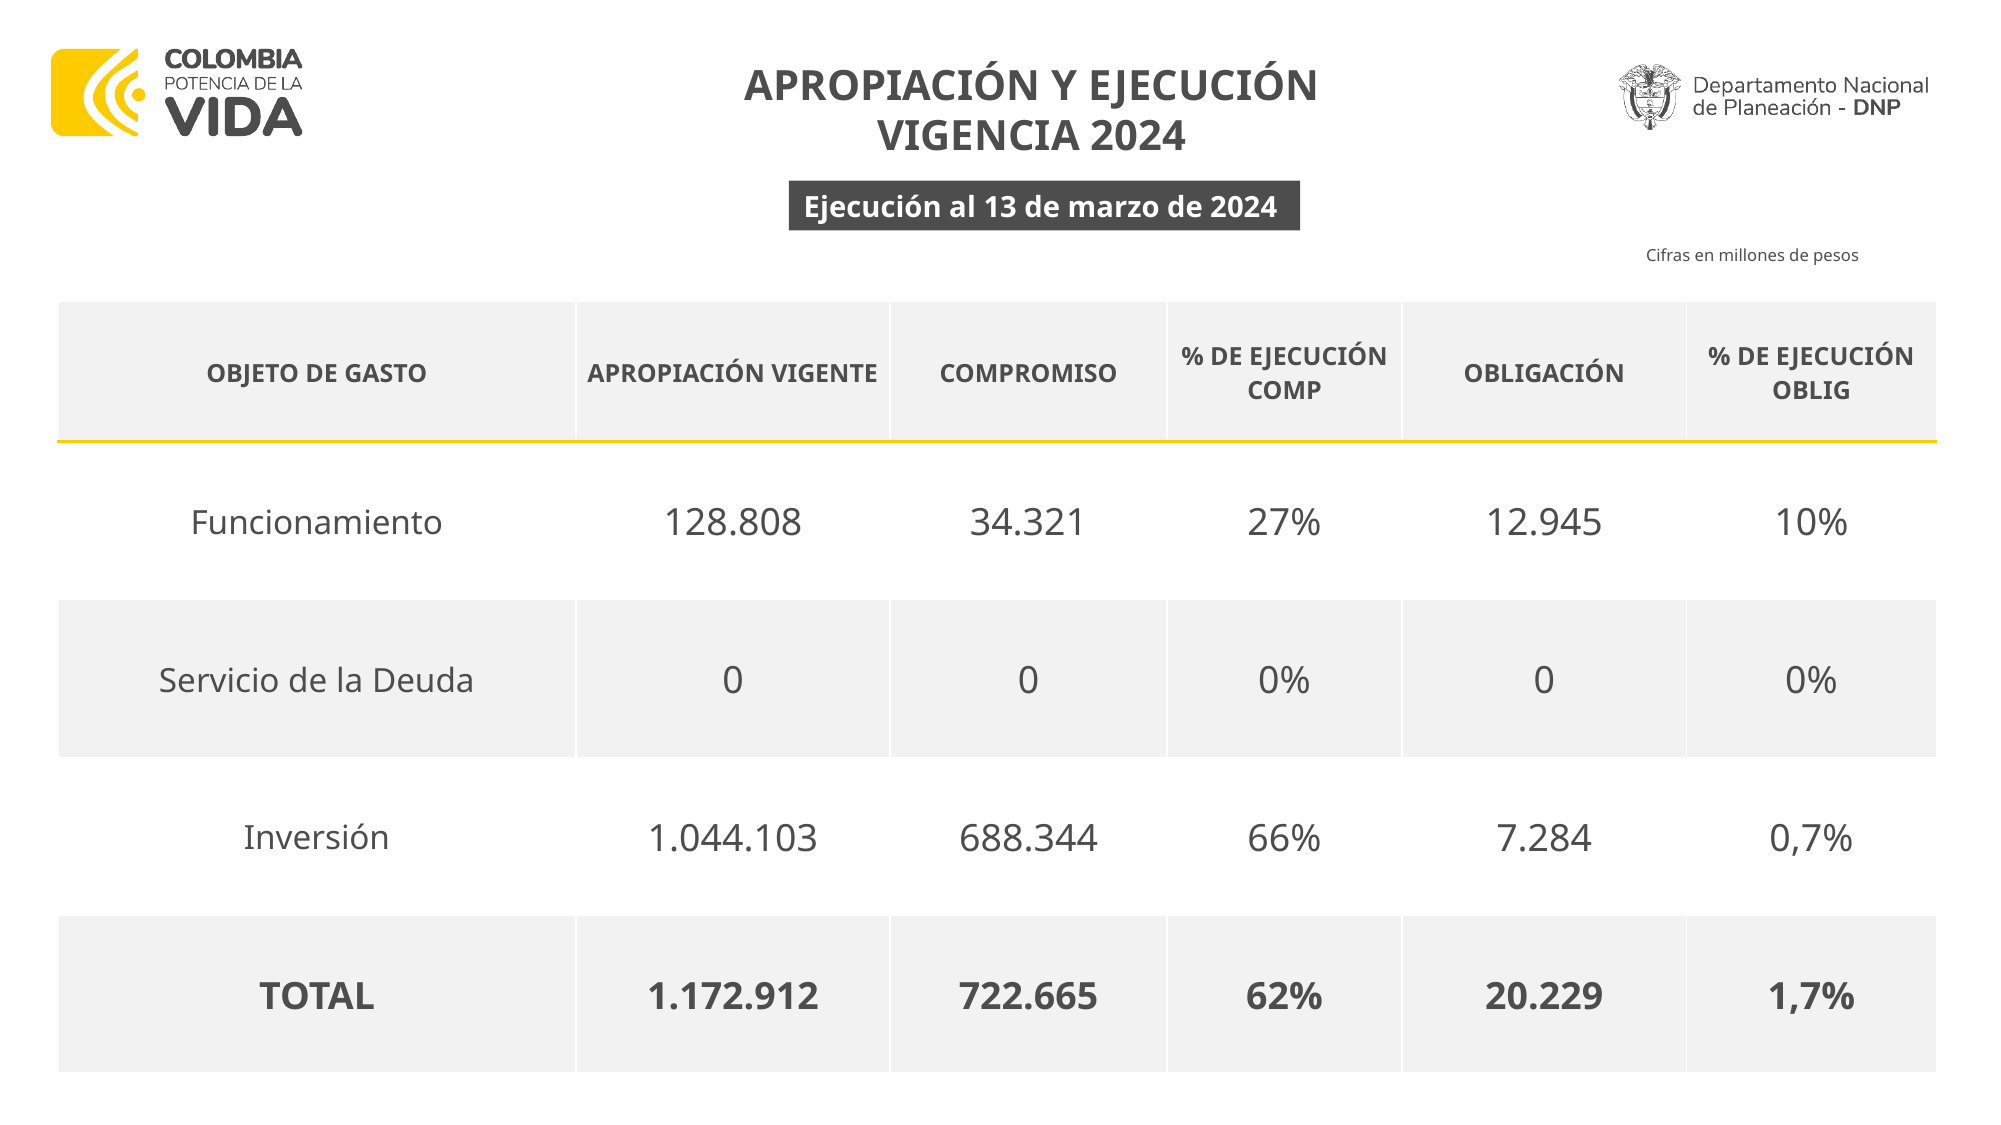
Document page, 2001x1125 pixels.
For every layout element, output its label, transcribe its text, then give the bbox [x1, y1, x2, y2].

table_cell Servicio de la Deuda [59, 600, 575, 757]
table_header OBJETO DE GASTO [59, 302, 575, 440]
table_cell 66% [1168, 758, 1401, 914]
table_cell 722.665 [891, 916, 1166, 1072]
table_cell Inversión [59, 758, 575, 914]
table_header OBLIGACIÓN [1403, 302, 1686, 440]
table_cell 20.229 [1403, 916, 1686, 1072]
picture [1557, 0, 1989, 195]
table_cell 0 [577, 600, 889, 757]
table_cell 0 [891, 600, 1166, 757]
table_cell 0 [1403, 600, 1686, 757]
table_cell 0% [1168, 600, 1401, 757]
table_cell 62% [1168, 916, 1401, 1072]
table_cell 1.044.103 [577, 758, 889, 914]
table_cell 0% [1687, 600, 1936, 757]
table_cell 1,7% [1687, 916, 1936, 1072]
table_cell 1.172.912 [577, 916, 889, 1072]
table_cell TOTAL [59, 916, 575, 1072]
table_header % DE EJECUCIÓN COMP [1168, 302, 1401, 440]
text_box Cifras en millones de pesos [1546, 237, 1875, 273]
table_cell 7.284 [1403, 758, 1686, 914]
table_cell 0,7% [1687, 758, 1936, 914]
text_box APROPIACIÓN Y EJECUCIÓN VIGENCIA 2024 [412, 51, 1652, 167]
table_cell 27% [1168, 443, 1401, 599]
table_header APROPIACIÓN VIGENTE [577, 302, 889, 440]
table_header % DE EJECUCIÓN OBLIG [1687, 302, 1936, 440]
table_cell Funcionamiento [59, 443, 575, 599]
table_cell 128.808 [577, 443, 889, 599]
table_cell 10% [1687, 443, 1936, 599]
table_cell 34.321 [891, 443, 1166, 599]
table_cell 688.344 [891, 758, 1166, 914]
table_header COMPROMISO [891, 302, 1166, 440]
picture [11, 9, 342, 176]
table_cell 12.945 [1403, 443, 1686, 599]
text_box Ejecución al 13 de marzo de 2024 [788, 180, 1301, 231]
